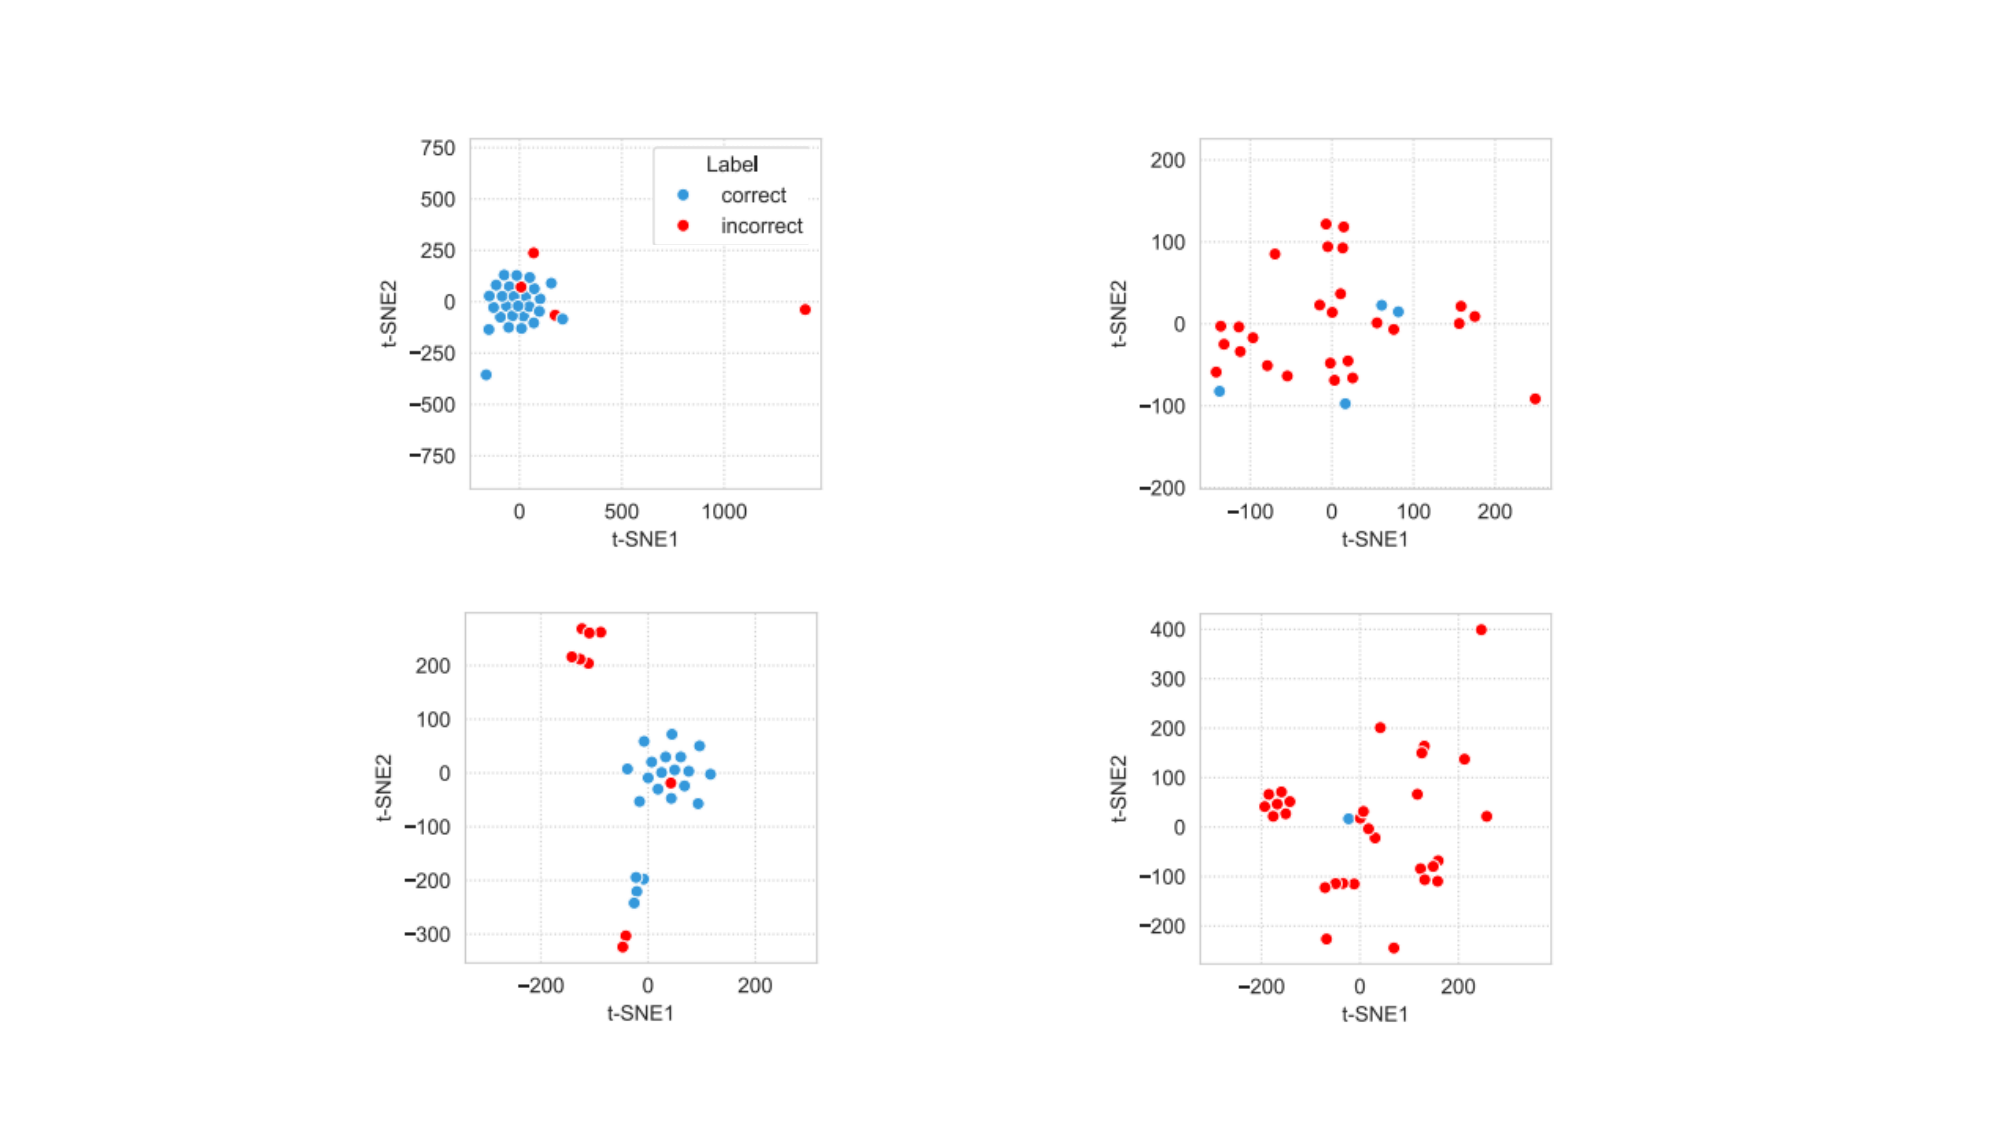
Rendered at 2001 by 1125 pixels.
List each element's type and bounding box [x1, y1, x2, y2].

picture [360, 598, 823, 1038]
picture [1096, 599, 1558, 1038]
picture [1096, 124, 1558, 563]
picture [366, 124, 828, 563]
